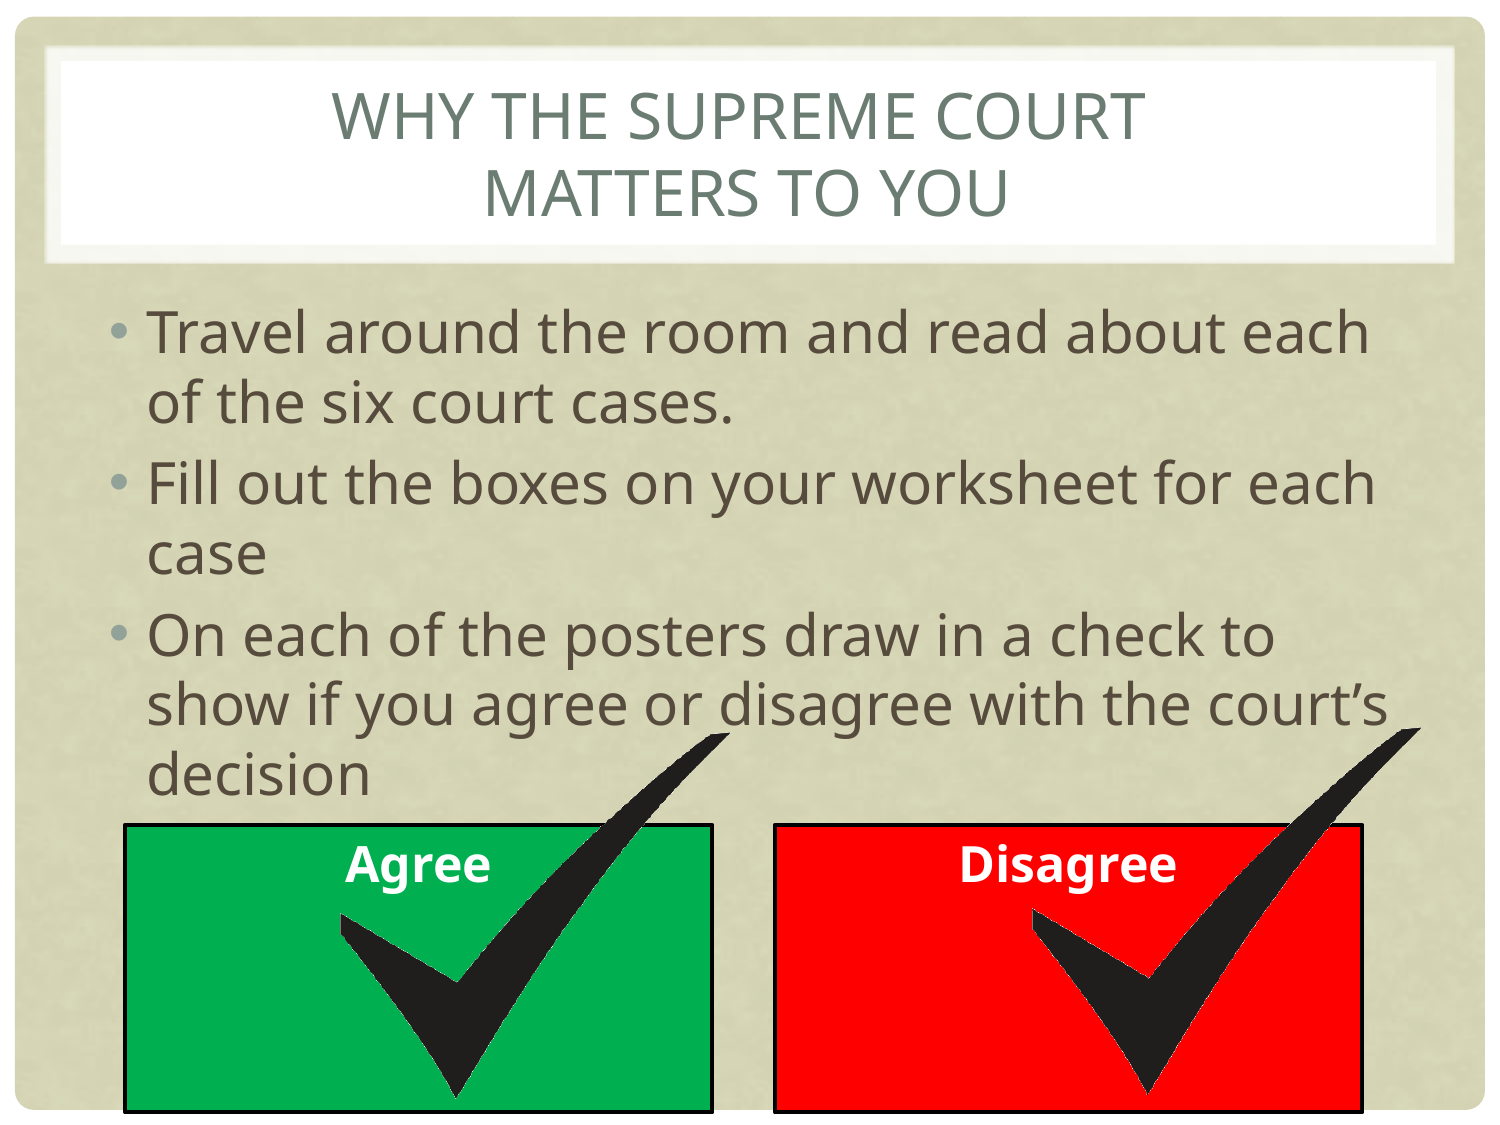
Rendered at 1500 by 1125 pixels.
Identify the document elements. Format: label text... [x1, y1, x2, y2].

list Travel around the room and read about each of the six court cases. Fill out the boxes on your worksheet for each case On each of the posters draw in a check to show if you agree or disagree with the court’s decision [75, 287, 1425, 1005]
title Why the supreme court matters to you [69, 66, 1425, 238]
text_box Disagree [773, 823, 1364, 1114]
text_box Agree [123, 823, 714, 1114]
picture [1028, 724, 1426, 1096]
picture [337, 729, 734, 1101]
